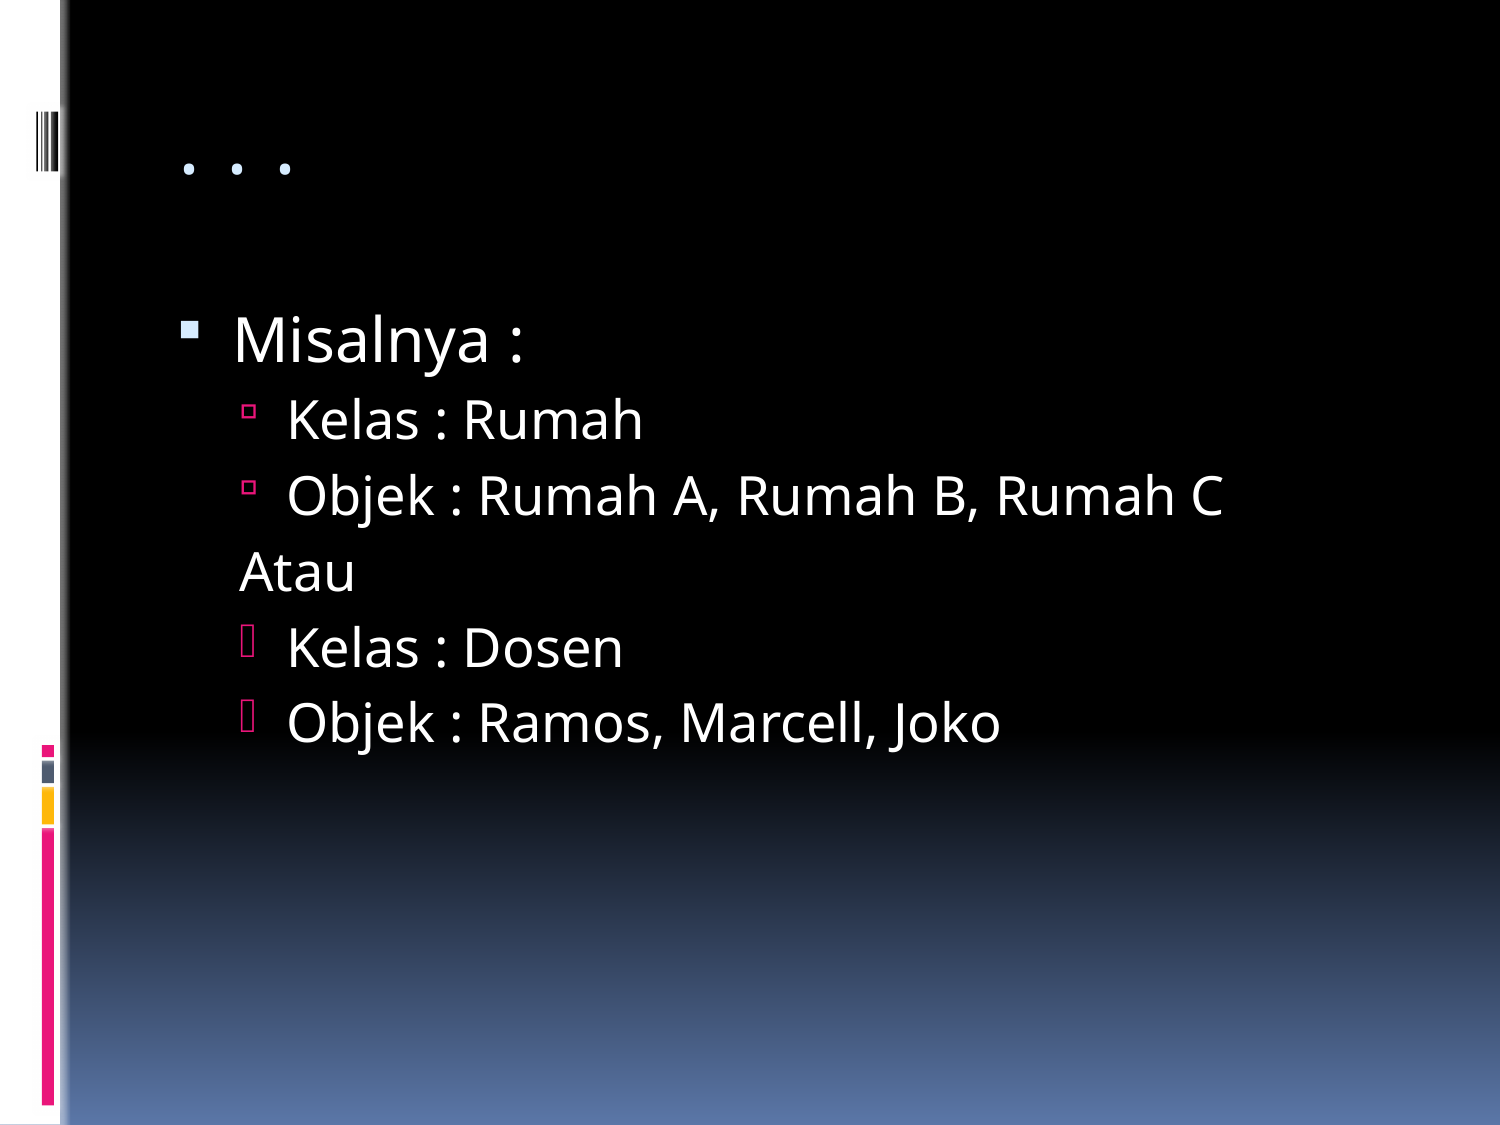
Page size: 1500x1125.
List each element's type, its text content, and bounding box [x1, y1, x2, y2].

list Misalnya : Kelas : Rumah Objek : Rumah A, Rumah B, Rumah C Atau Kelas : Dosen Objek : Ramos, Marcell, Joko [150, 292, 1425, 1043]
title ... [150, 83, 1425, 234]
